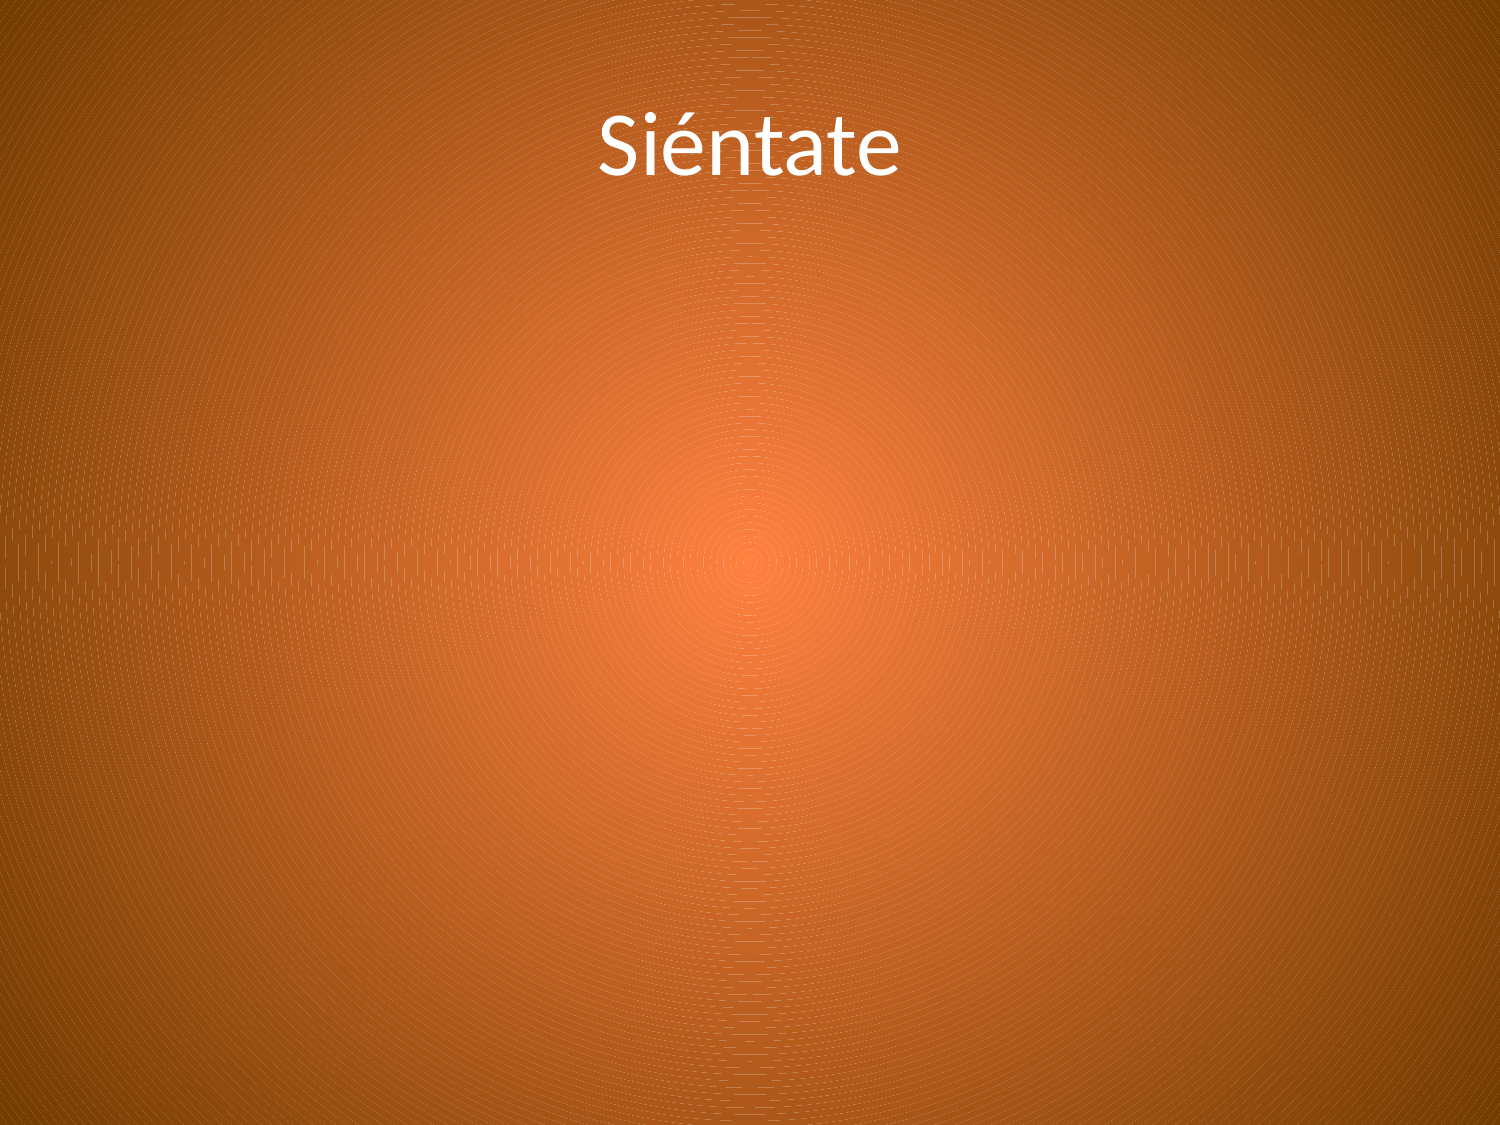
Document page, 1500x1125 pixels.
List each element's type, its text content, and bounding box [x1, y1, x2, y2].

title Siéntate [75, 45, 1425, 233]
